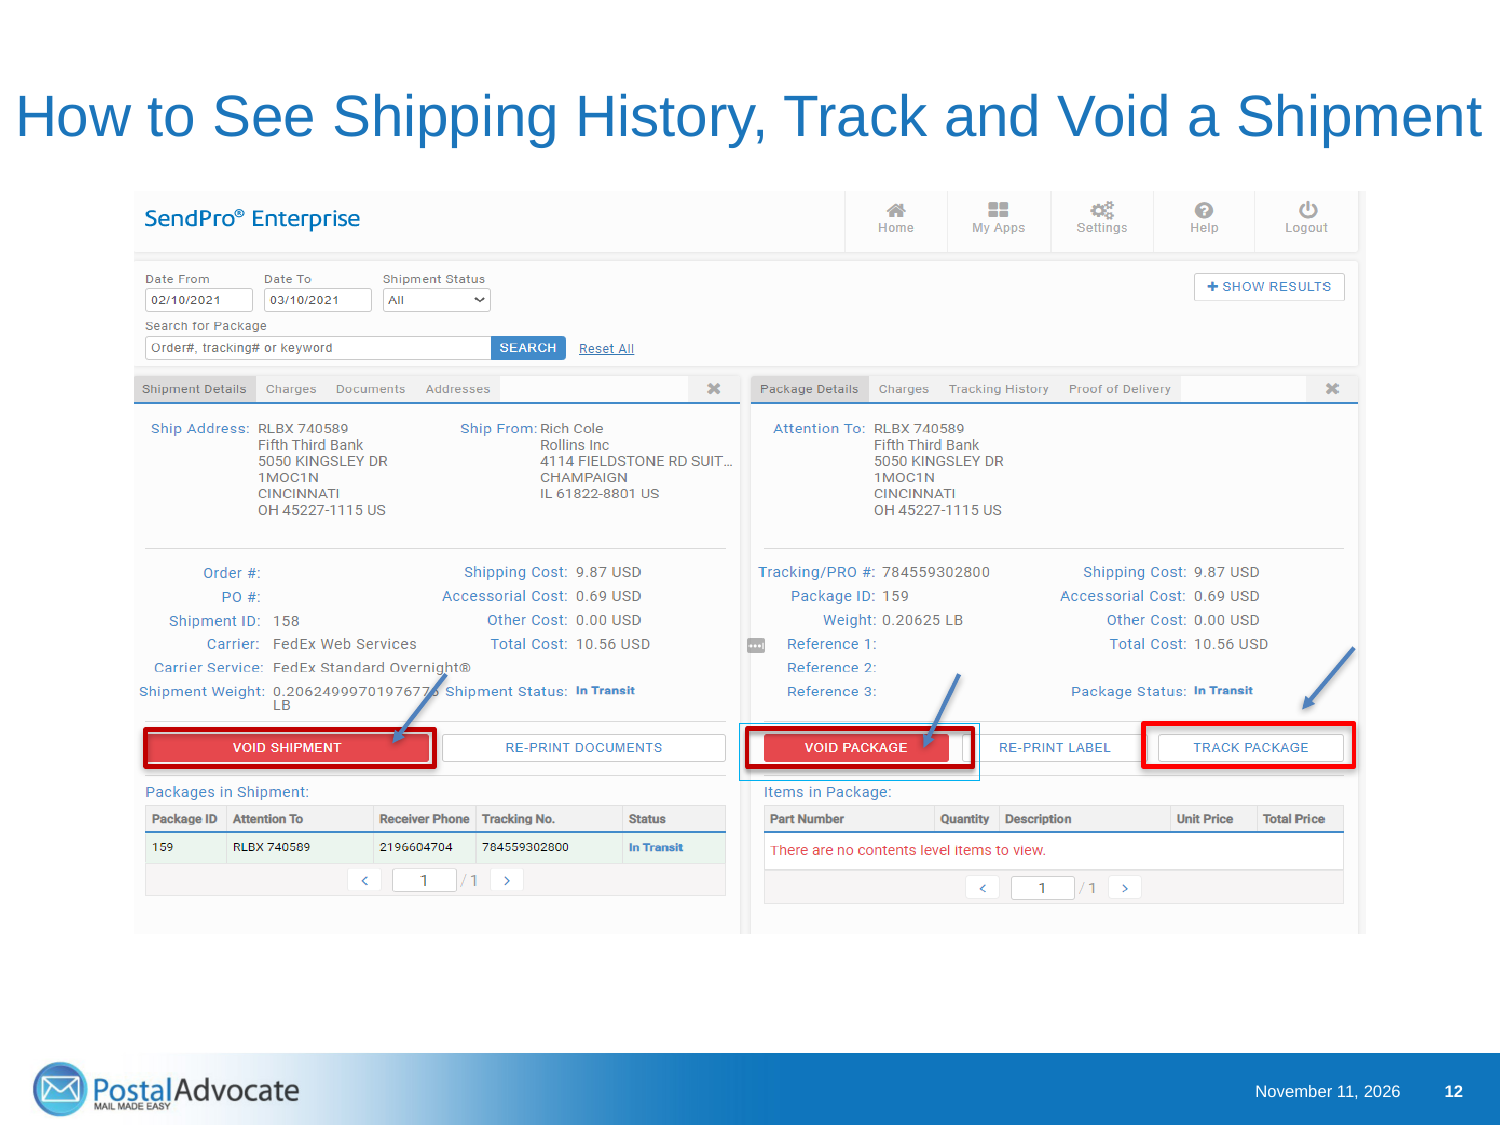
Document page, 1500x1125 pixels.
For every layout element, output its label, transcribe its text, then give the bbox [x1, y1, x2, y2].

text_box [923, 674, 960, 749]
picture [741, 725, 978, 779]
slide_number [1161, 1067, 1371, 1114]
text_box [1301, 647, 1355, 710]
picture [1, 1052, 1500, 1125]
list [134, 190, 1366, 934]
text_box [391, 673, 447, 744]
title How to See Shipping History, Track and Void a Shipment [0, 56, 1500, 171]
slide_number 12 [1371, 1067, 1479, 1114]
